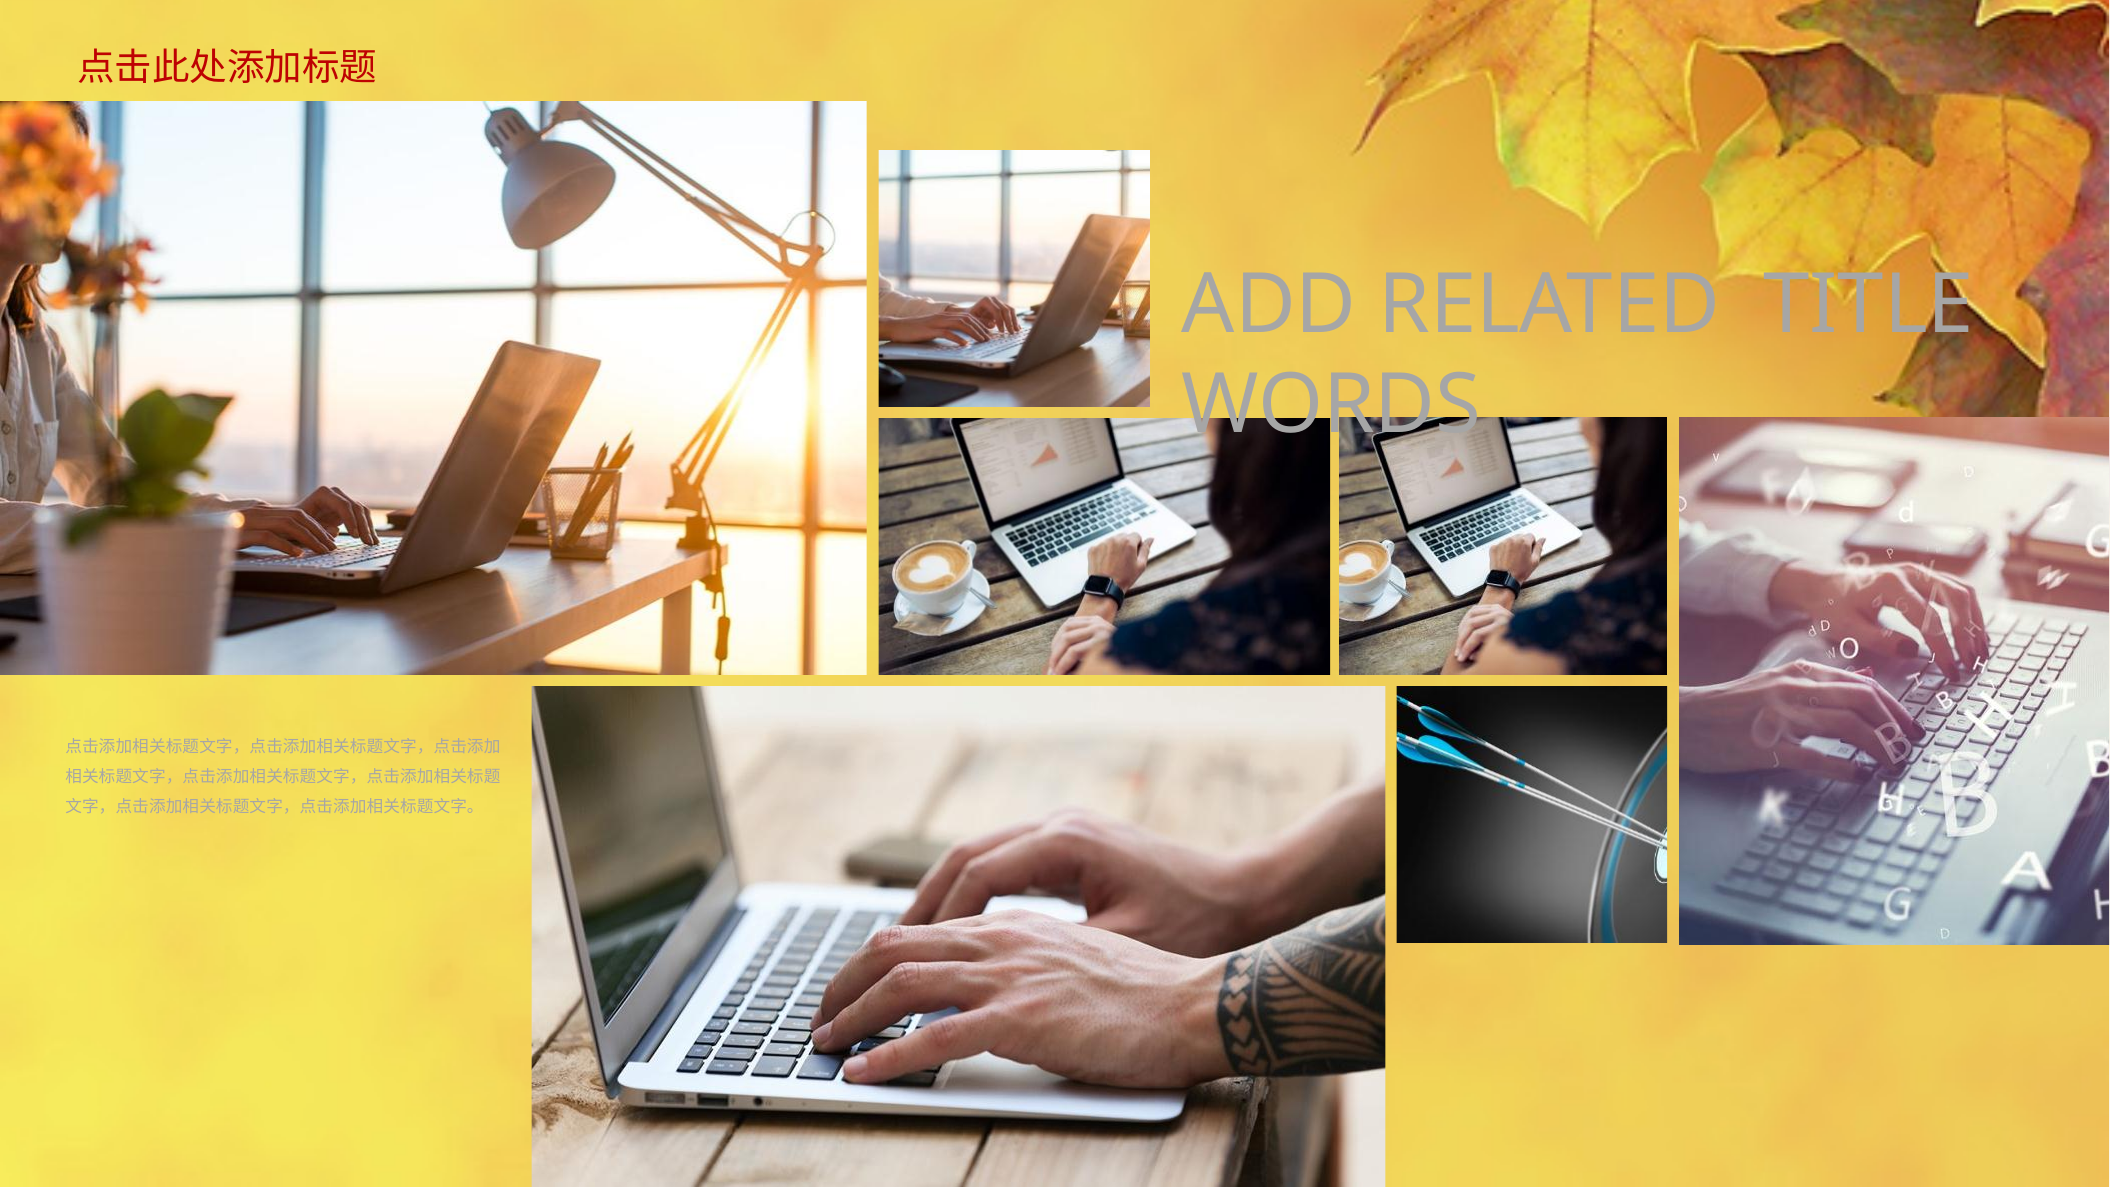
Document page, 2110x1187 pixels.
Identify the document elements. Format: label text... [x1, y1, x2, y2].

text_box [0, 101, 867, 675]
text_box [878, 150, 1150, 407]
text_box [531, 686, 1386, 1187]
text_box [1679, 457, 2110, 945]
text_box ADD RELATED TITLE WORDS [1167, 241, 2110, 457]
text_box [1339, 457, 1667, 675]
text_box 点击添加相关标题文字，点击添加相关标题文字，点击添加相关标题文字，点击添加相关标题文字，点击添加相关标题文字，点击添加相关标题文字，点击添加相关标题文字。 [50, 718, 517, 824]
text_box 点击此处添加标题 [62, 35, 417, 94]
text_box [878, 418, 1331, 675]
text_box [1396, 686, 1668, 943]
picture [0, 0, 2110, 1187]
